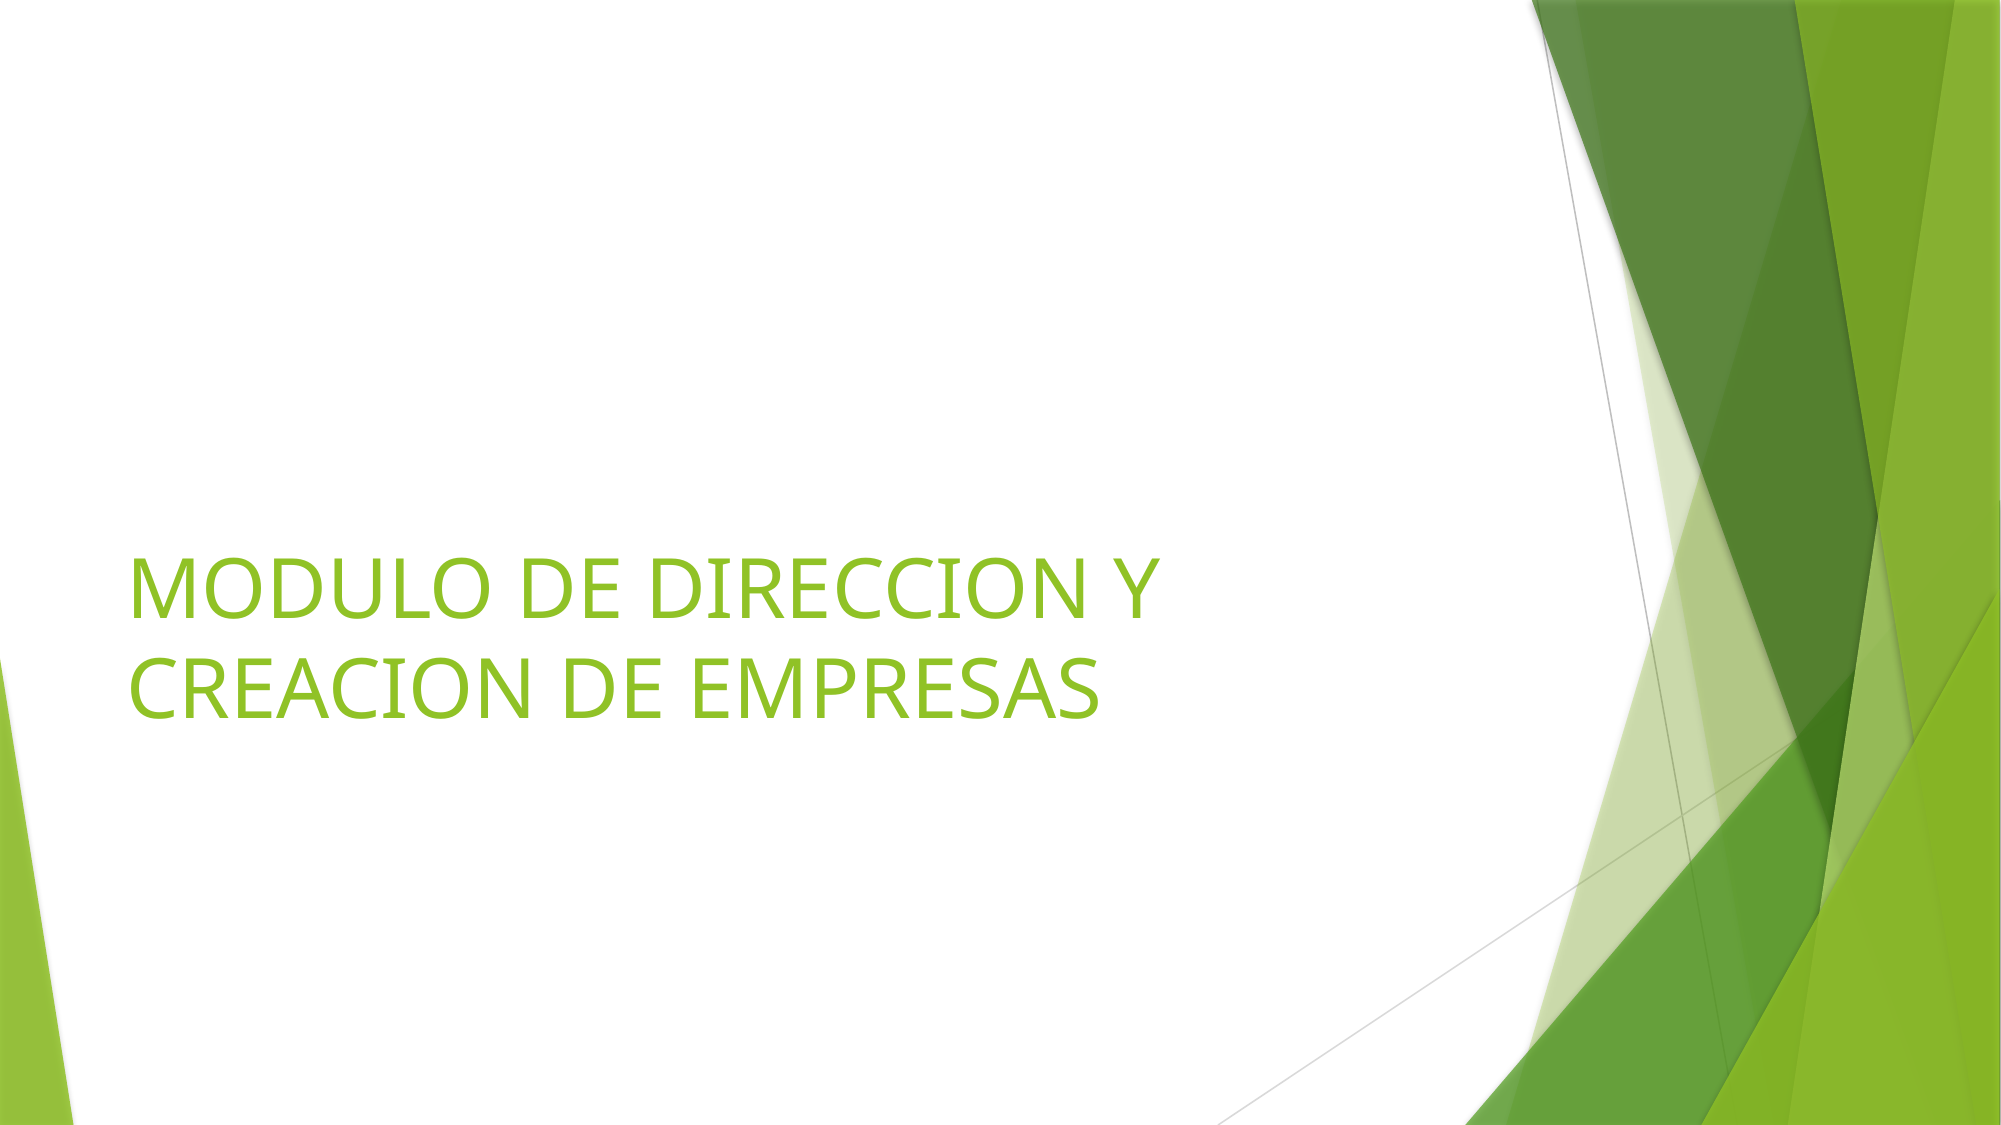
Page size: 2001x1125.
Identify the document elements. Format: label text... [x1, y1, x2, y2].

title MODULO DE DIRECCION Y CREACION DE EMPRESAS [111, 443, 1522, 743]
